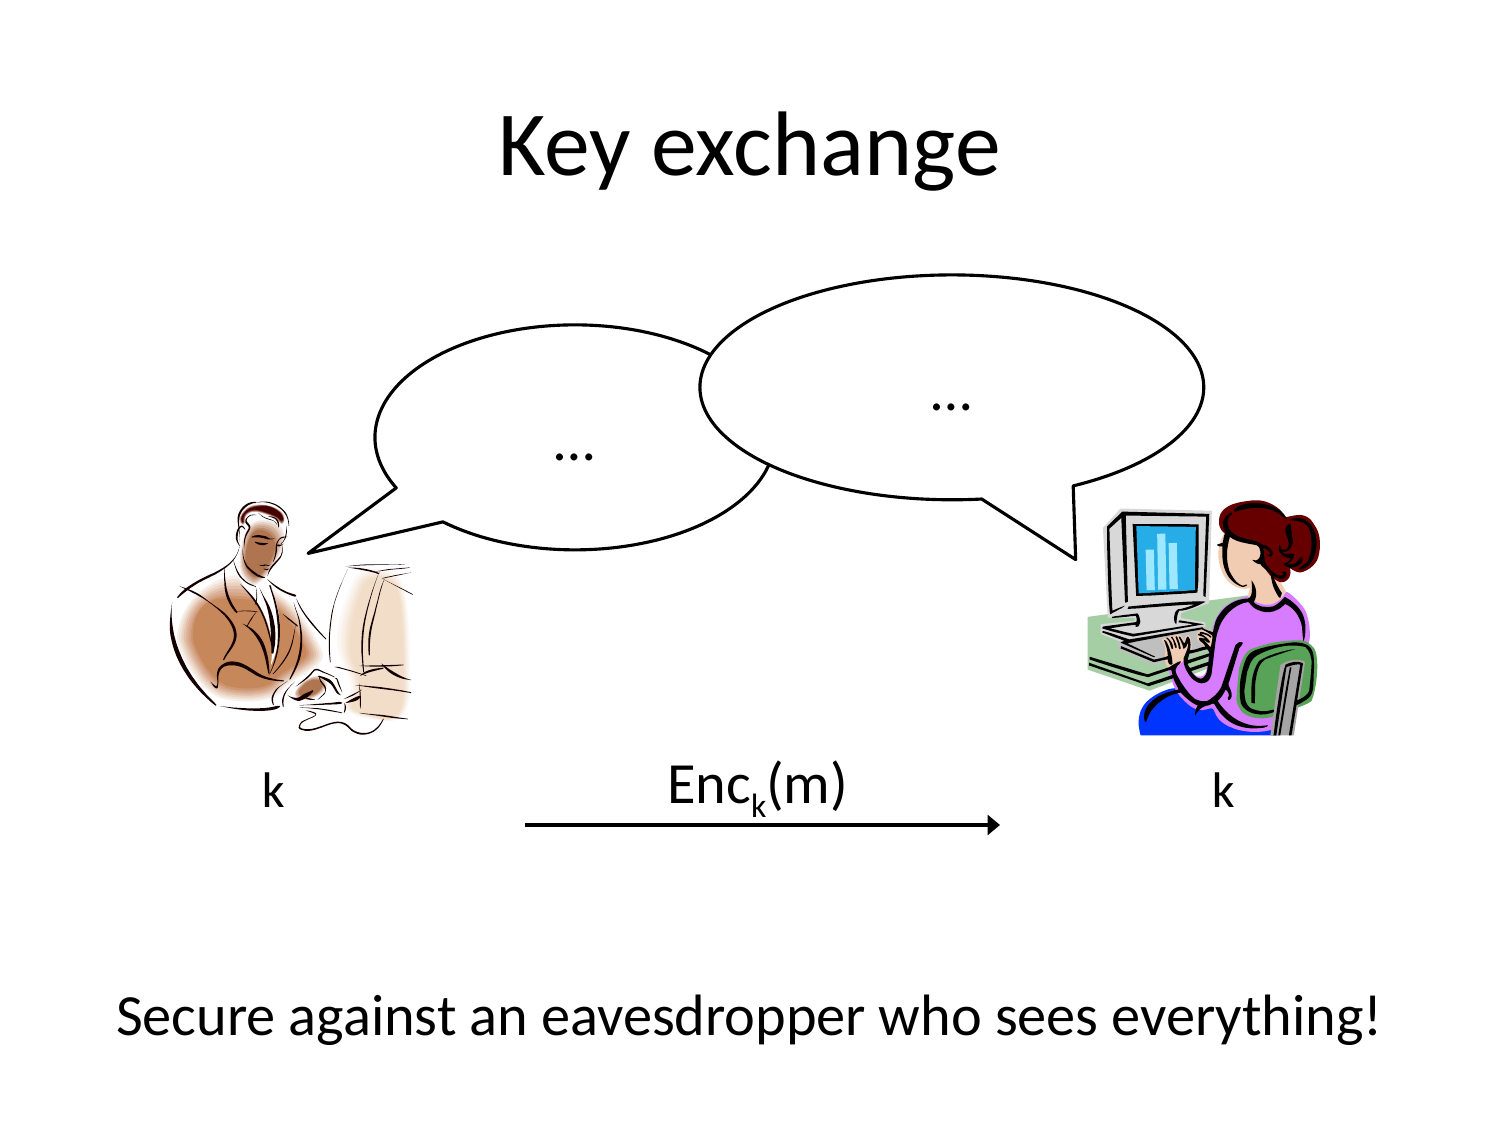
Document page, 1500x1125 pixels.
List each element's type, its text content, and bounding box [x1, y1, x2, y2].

picture [1087, 499, 1321, 738]
text_box … [374, 324, 769, 551]
text_box Enck(m) [652, 737, 864, 824]
text_box k [1197, 749, 1250, 825]
title Key exchange [75, 45, 1425, 233]
text_box Secure against an eavesdropper who sees everything! [101, 969, 1399, 1055]
text_box k [247, 749, 300, 825]
picture [162, 499, 414, 738]
text_box … [699, 274, 1205, 561]
